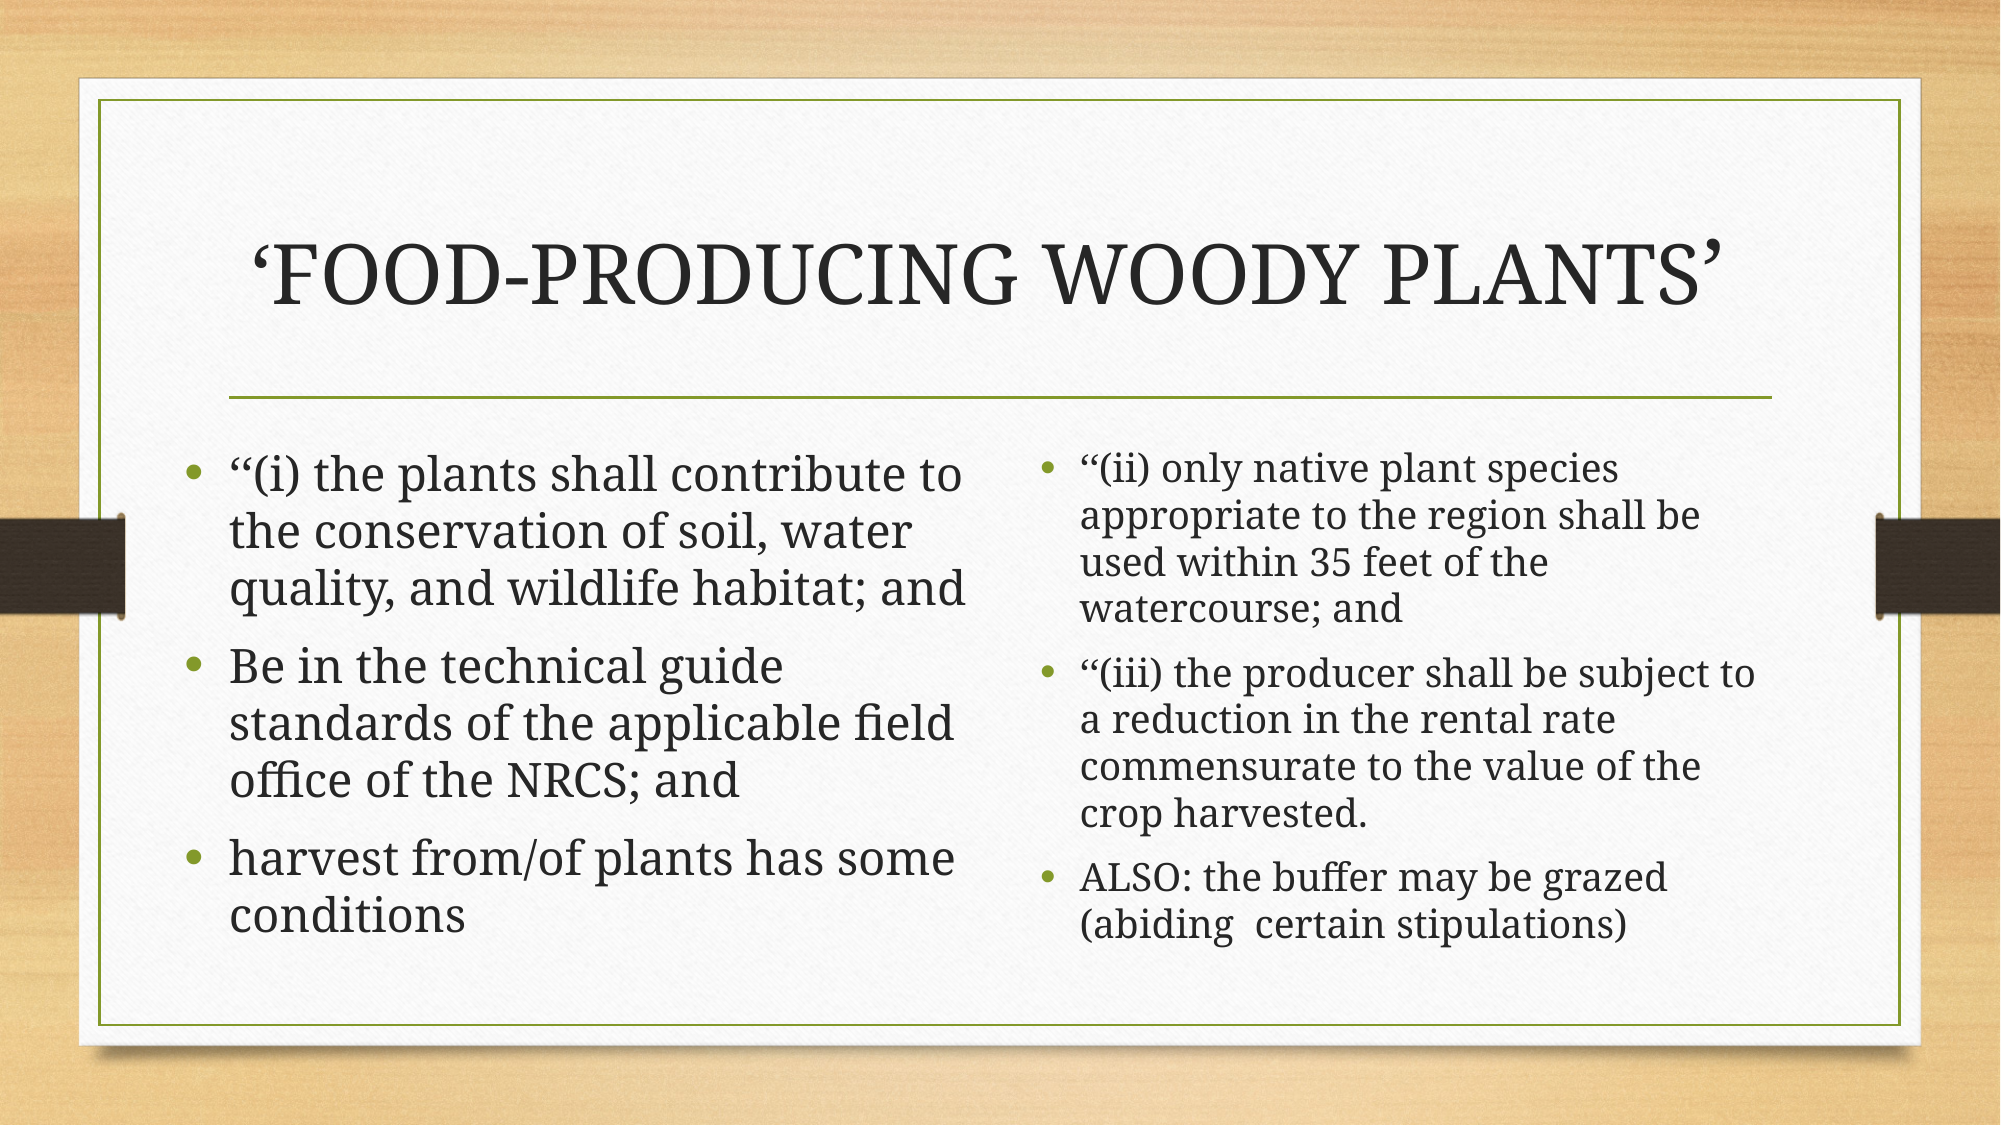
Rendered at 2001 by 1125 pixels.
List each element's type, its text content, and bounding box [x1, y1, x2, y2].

list ‘‘(i) the plants shall contribute to the conservation of soil, water quality, and wildlife habitat; and Be in the technical guide standards of the applicable field office of the NRCS; and harvest from/of plants has some conditions [169, 436, 987, 964]
picture [0, 0, 2001, 1125]
list ‘‘(ii) only native plant species appropriate to the region shall be used within 35 feet of the watercourse; and ‘‘(iii) the producer shall be subject to a reduction in the rental rate commensurate to the value of the crop harvested. ALSO: the buffer may be grazed (abiding certain stipulations) [1025, 436, 1788, 964]
title ‘FOOD-PRODUCING WOODY PLANTS’ [212, 161, 1788, 375]
